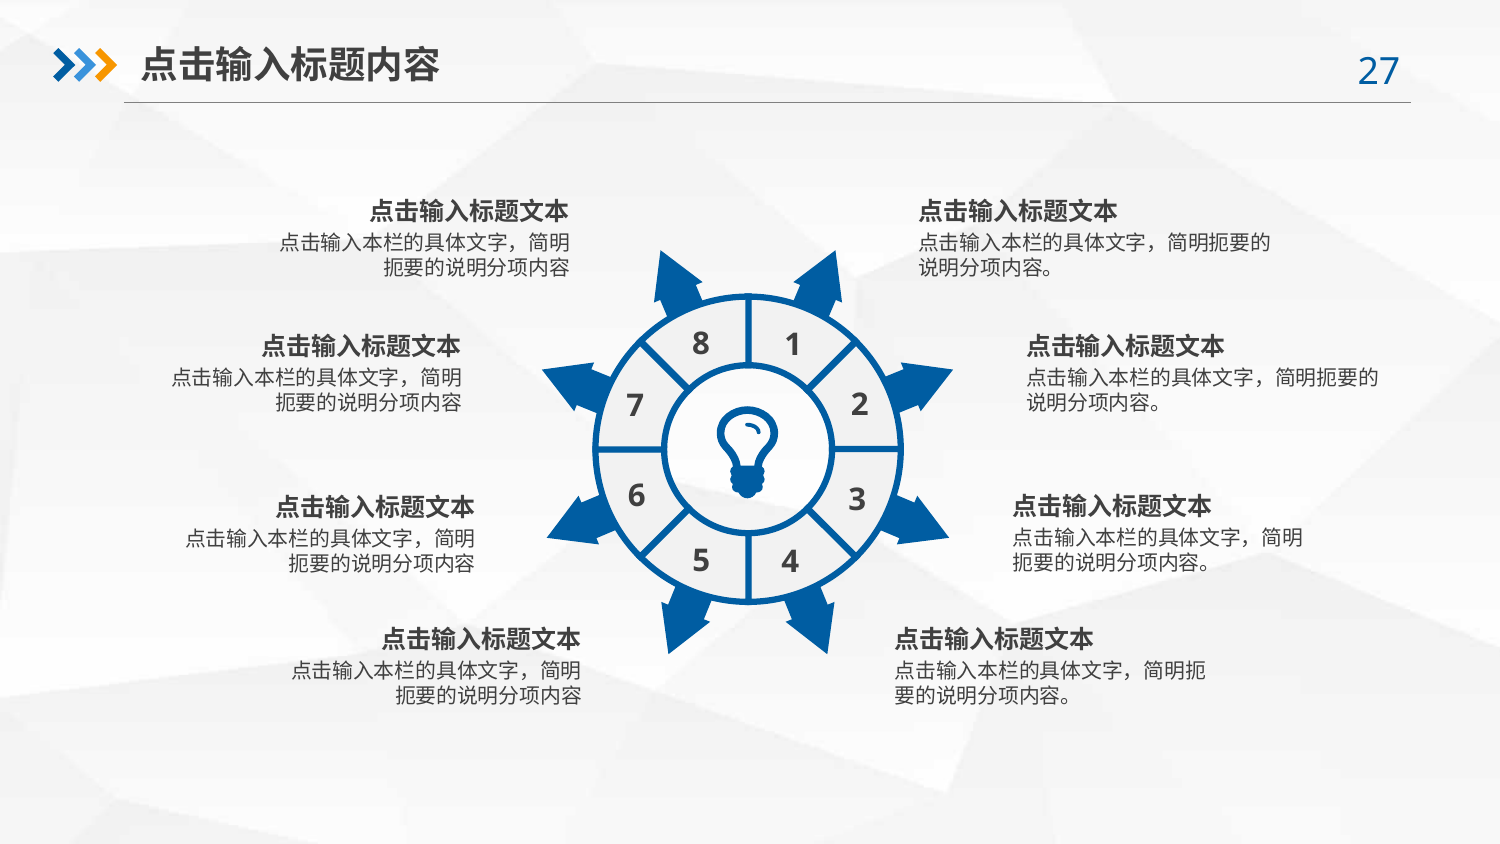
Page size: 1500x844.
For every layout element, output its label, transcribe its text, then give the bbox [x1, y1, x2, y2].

text_box 点击输入标题内容 [140, 32, 491, 95]
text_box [541, 341, 689, 450]
text_box 点击输入标题文本 点击输入本栏的具体文字，简明扼要的说明分项内容 [165, 481, 491, 585]
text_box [749, 249, 856, 390]
picture [0, 0, 1500, 844]
text_box 点击输入标题文本 点击输入本栏的具体文字，简明扼要的说明分项内容。 [903, 185, 1294, 290]
text_box 点击输入标题文本 点击输入本栏的具体文字，简明扼要的说明分项内容 [152, 320, 477, 425]
text_box 点击输入标题文本 点击输入本栏的具体文字，简明扼要的说明分项内容。 [997, 480, 1328, 585]
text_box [749, 508, 856, 655]
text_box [716, 405, 779, 499]
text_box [546, 456, 689, 558]
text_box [807, 448, 950, 558]
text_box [640, 508, 749, 655]
text_box 点击输入标题文本 点击输入本栏的具体文字，简明扼要的说明分项内容 [264, 613, 597, 718]
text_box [807, 341, 954, 450]
text_box 点击输入标题文本 点击输入本栏的具体文字，简明扼要的说明分项内容。 [879, 613, 1237, 718]
text_box 点击输入标题文本 点击输入本栏的具体文字，简明扼要的说明分项内容。 [1011, 320, 1412, 425]
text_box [640, 249, 749, 390]
text_box 点击输入标题文本 点击输入本栏的具体文字，简明扼要的说明分项内容 [260, 185, 585, 290]
